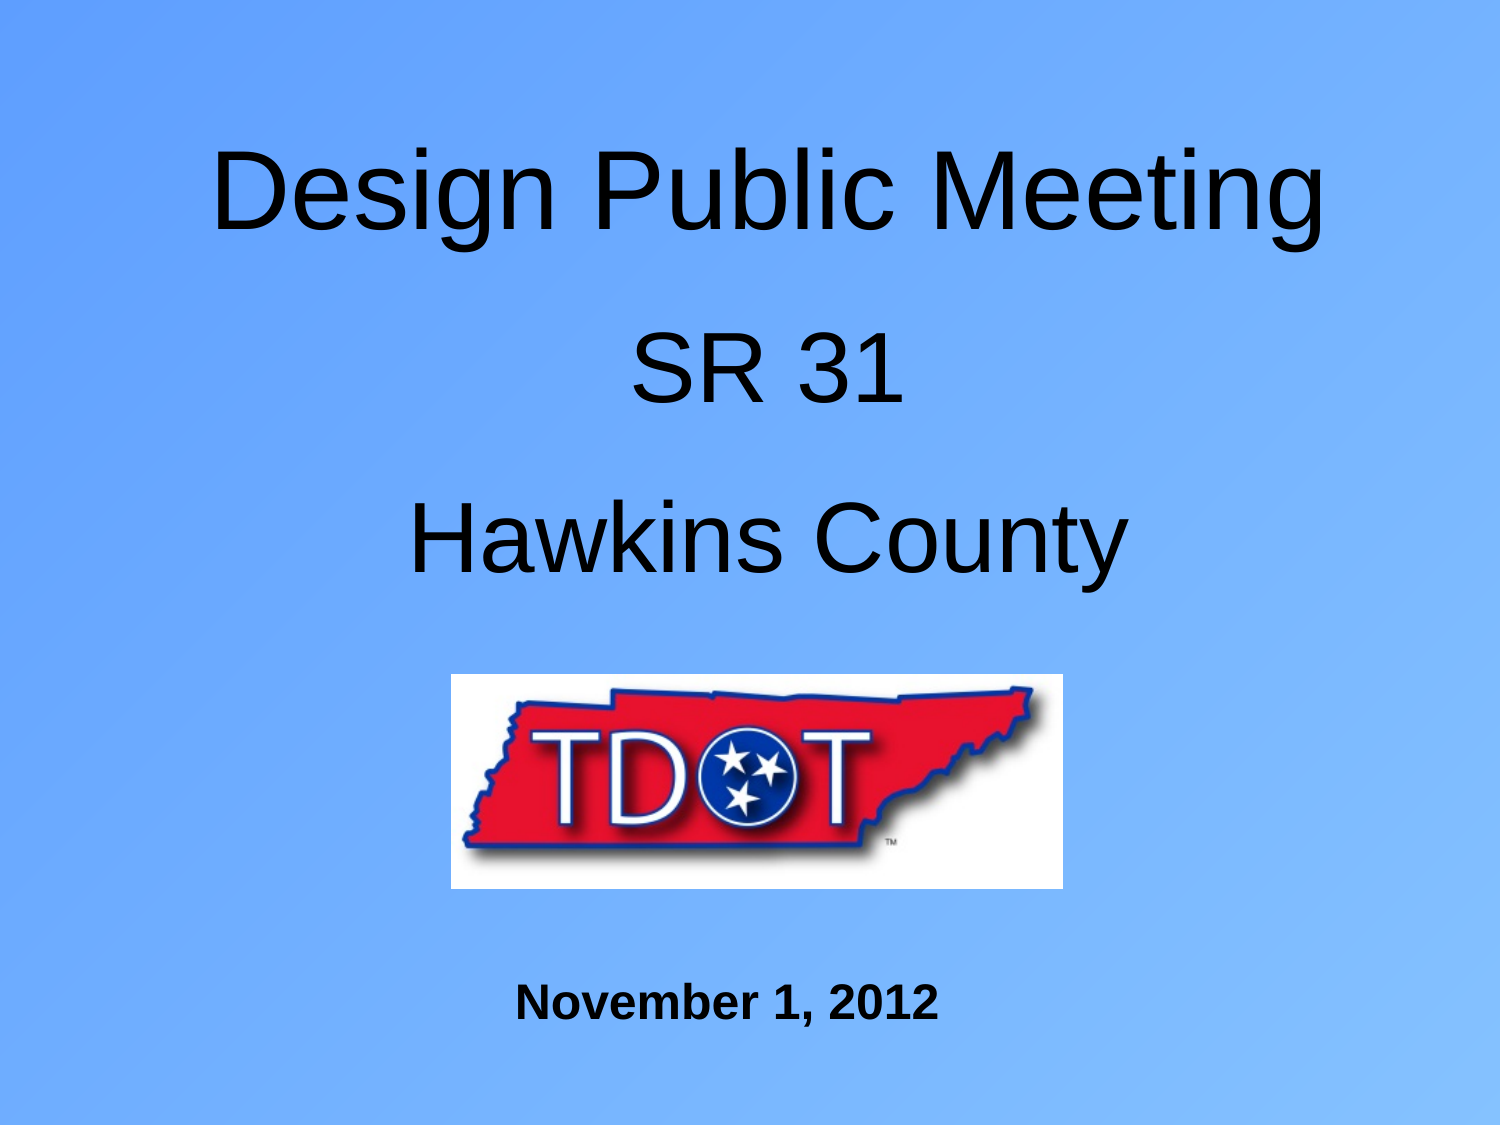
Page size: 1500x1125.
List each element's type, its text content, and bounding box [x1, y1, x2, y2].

text_box November 1, 2012 [500, 961, 1063, 1037]
text_box Design Public Meeting SR 31 Hawkins County [150, 109, 1388, 600]
picture [451, 674, 1063, 889]
